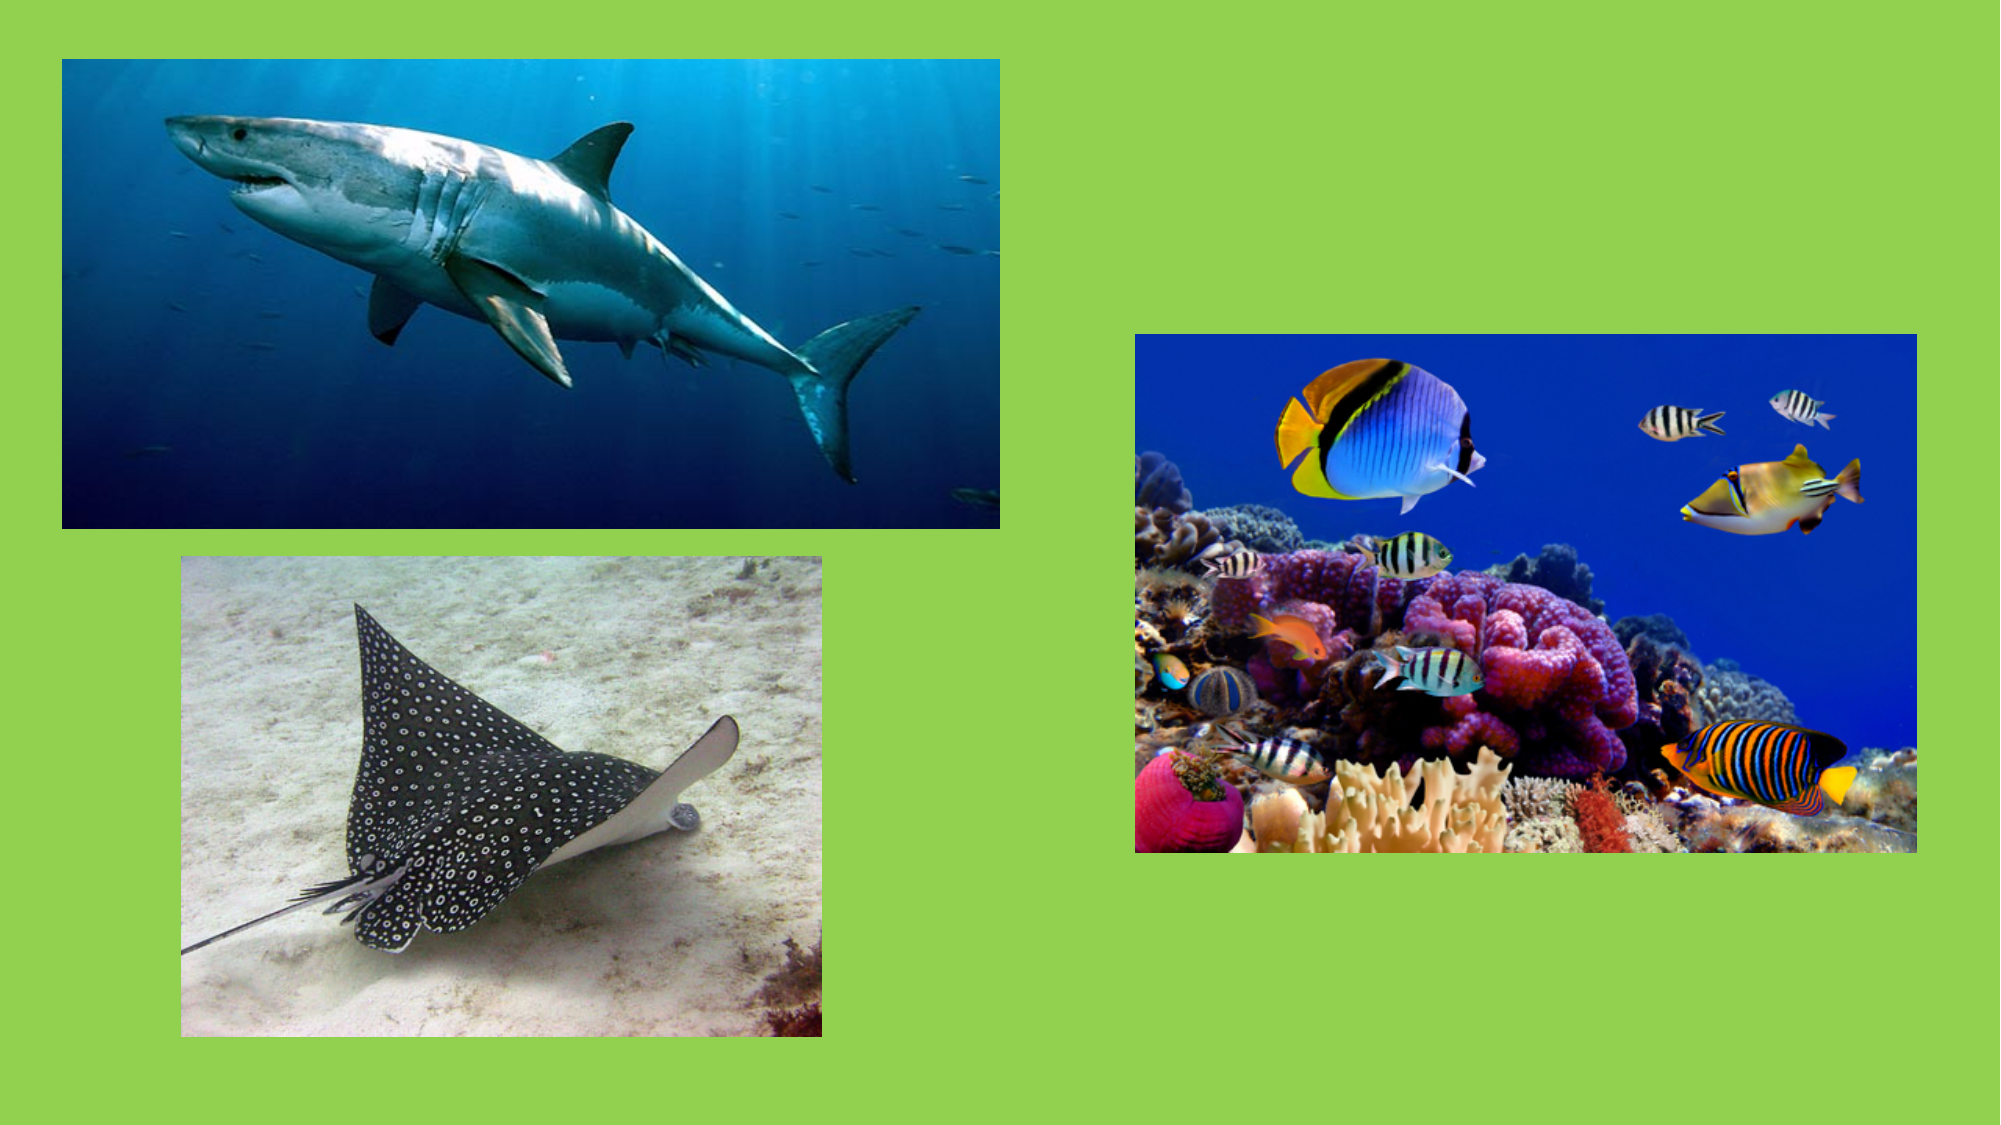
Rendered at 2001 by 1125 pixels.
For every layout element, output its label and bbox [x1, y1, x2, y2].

picture [1135, 333, 1917, 853]
picture [181, 556, 822, 1037]
list [62, 59, 1000, 529]
